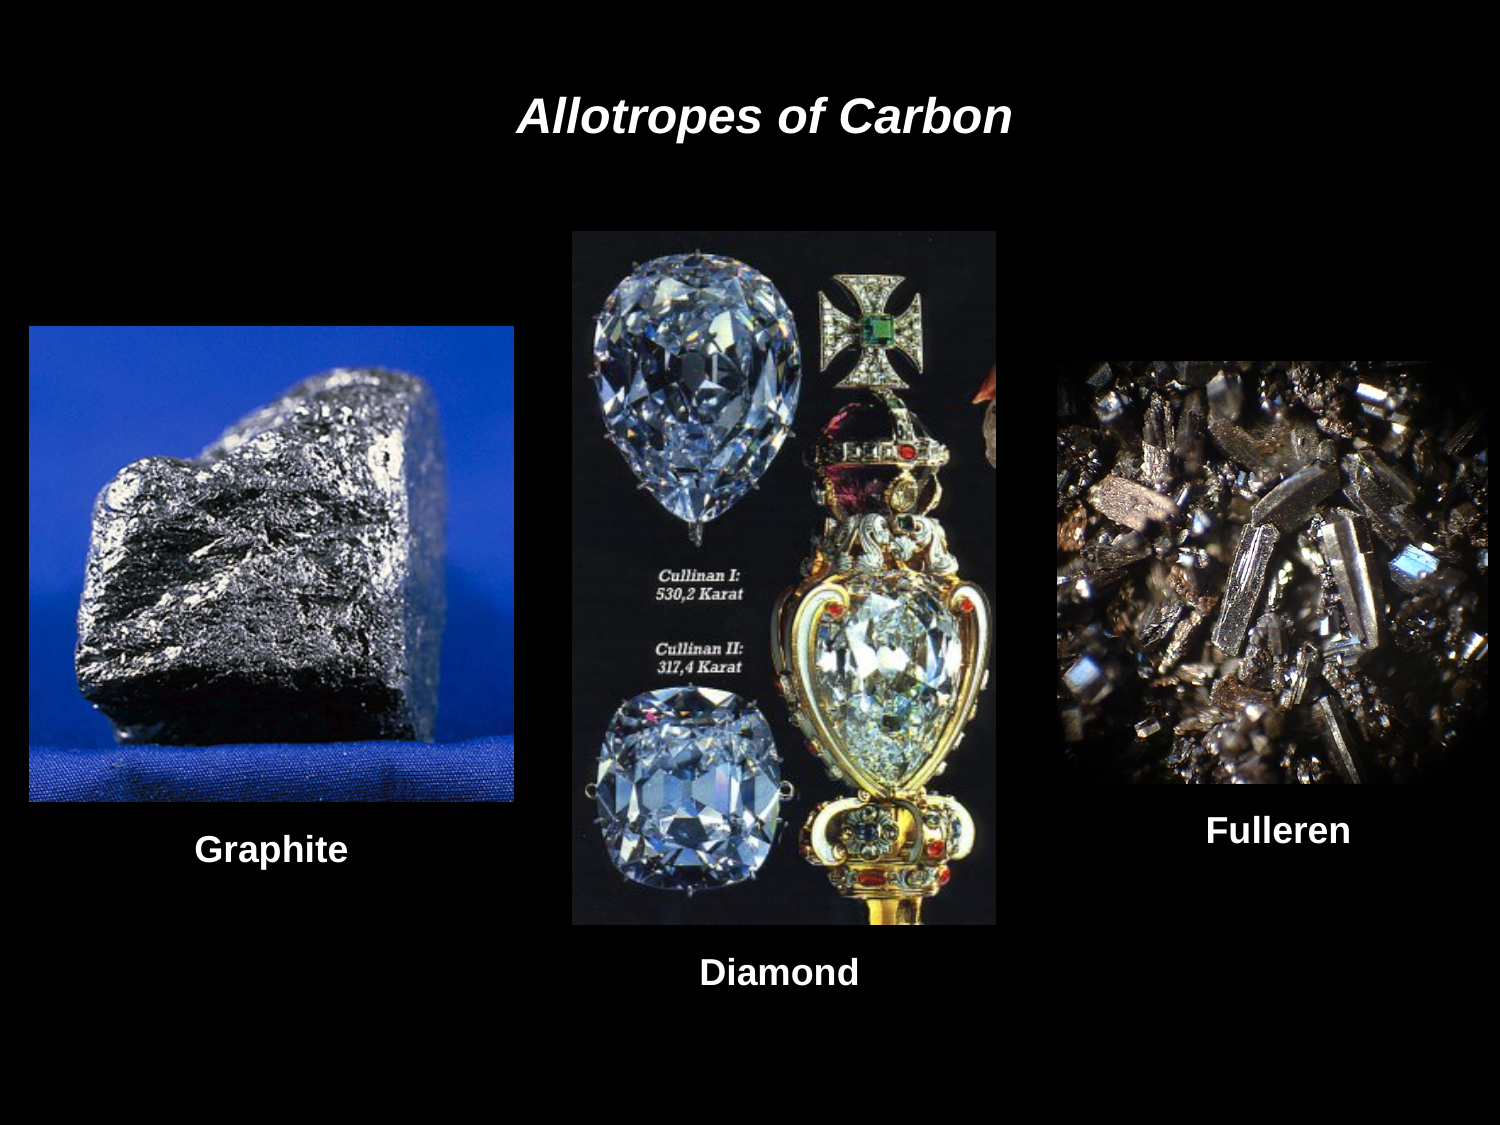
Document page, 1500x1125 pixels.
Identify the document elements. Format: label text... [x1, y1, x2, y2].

text_box Graphite [29, 817, 514, 877]
text_box Fulleren [1063, 798, 1495, 859]
picture [29, 326, 514, 802]
text_box Diamond [572, 940, 987, 1001]
picture [572, 231, 996, 925]
title Allotropes of Carbon [76, 42, 1453, 185]
picture [1056, 361, 1489, 784]
